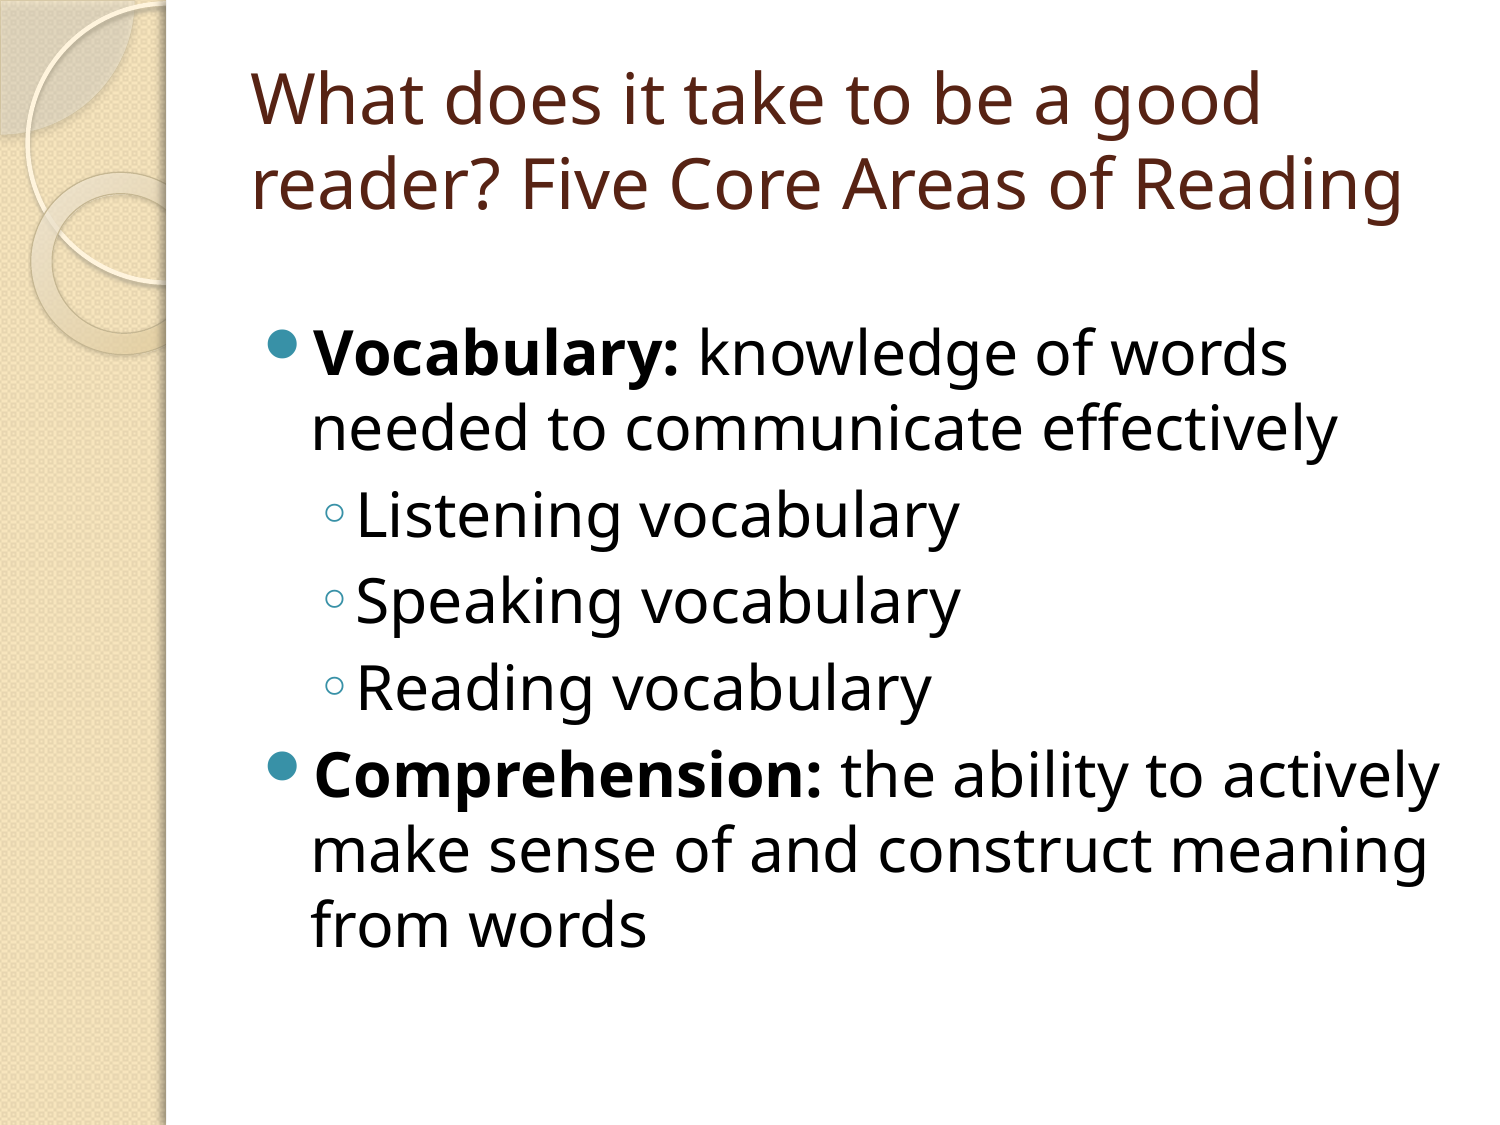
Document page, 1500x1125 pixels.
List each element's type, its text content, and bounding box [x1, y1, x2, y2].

list Vocabulary: knowledge of words needed to communicate effectively Listening vocabulary Speaking vocabulary Reading vocabulary Comprehension: the ability to actively make sense of and construct meaning from words [235, 306, 1466, 1094]
title What does it take to be a good reader? Five Core Areas of Reading [235, 45, 1466, 233]
